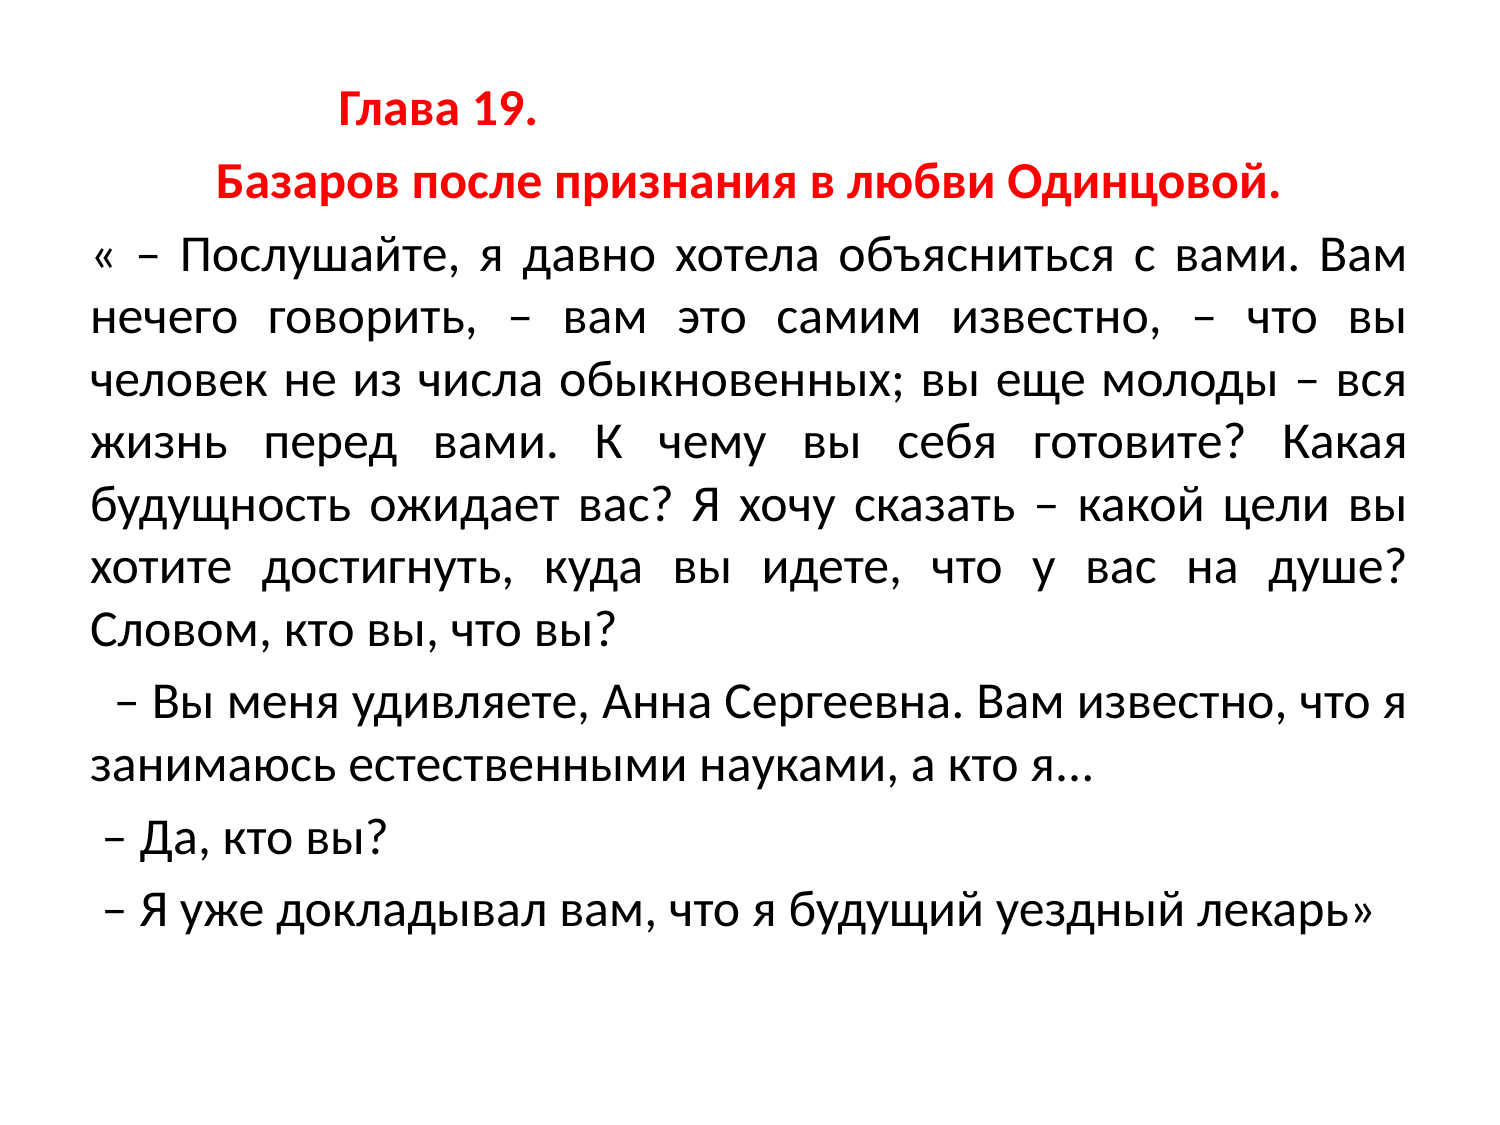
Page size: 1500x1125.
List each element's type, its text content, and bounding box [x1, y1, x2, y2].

list Глава 19. Базаров после признания в любви Одинцовой. « – Послушайте, я давно хотела объясниться с вами. Вам нечего говорить, – вам это самим известно, – что вы человек не из числа обыкновенных; вы еще молоды – вся жизнь перед вами. К чему вы себя готовите? Какая будущность ожидает вас? Я хочу сказать – какой цели вы хотите достигнуть, куда вы идете, что у вас на душе? Словом, кто вы, что вы? – Вы меня удивляете, Анна Сергеевна. Вам известно, что я занимаюсь естественными науками, а кто я... – Да, кто вы? – Я уже докладывал вам, что я будущий уездный лекарь» [75, 66, 1425, 1005]
